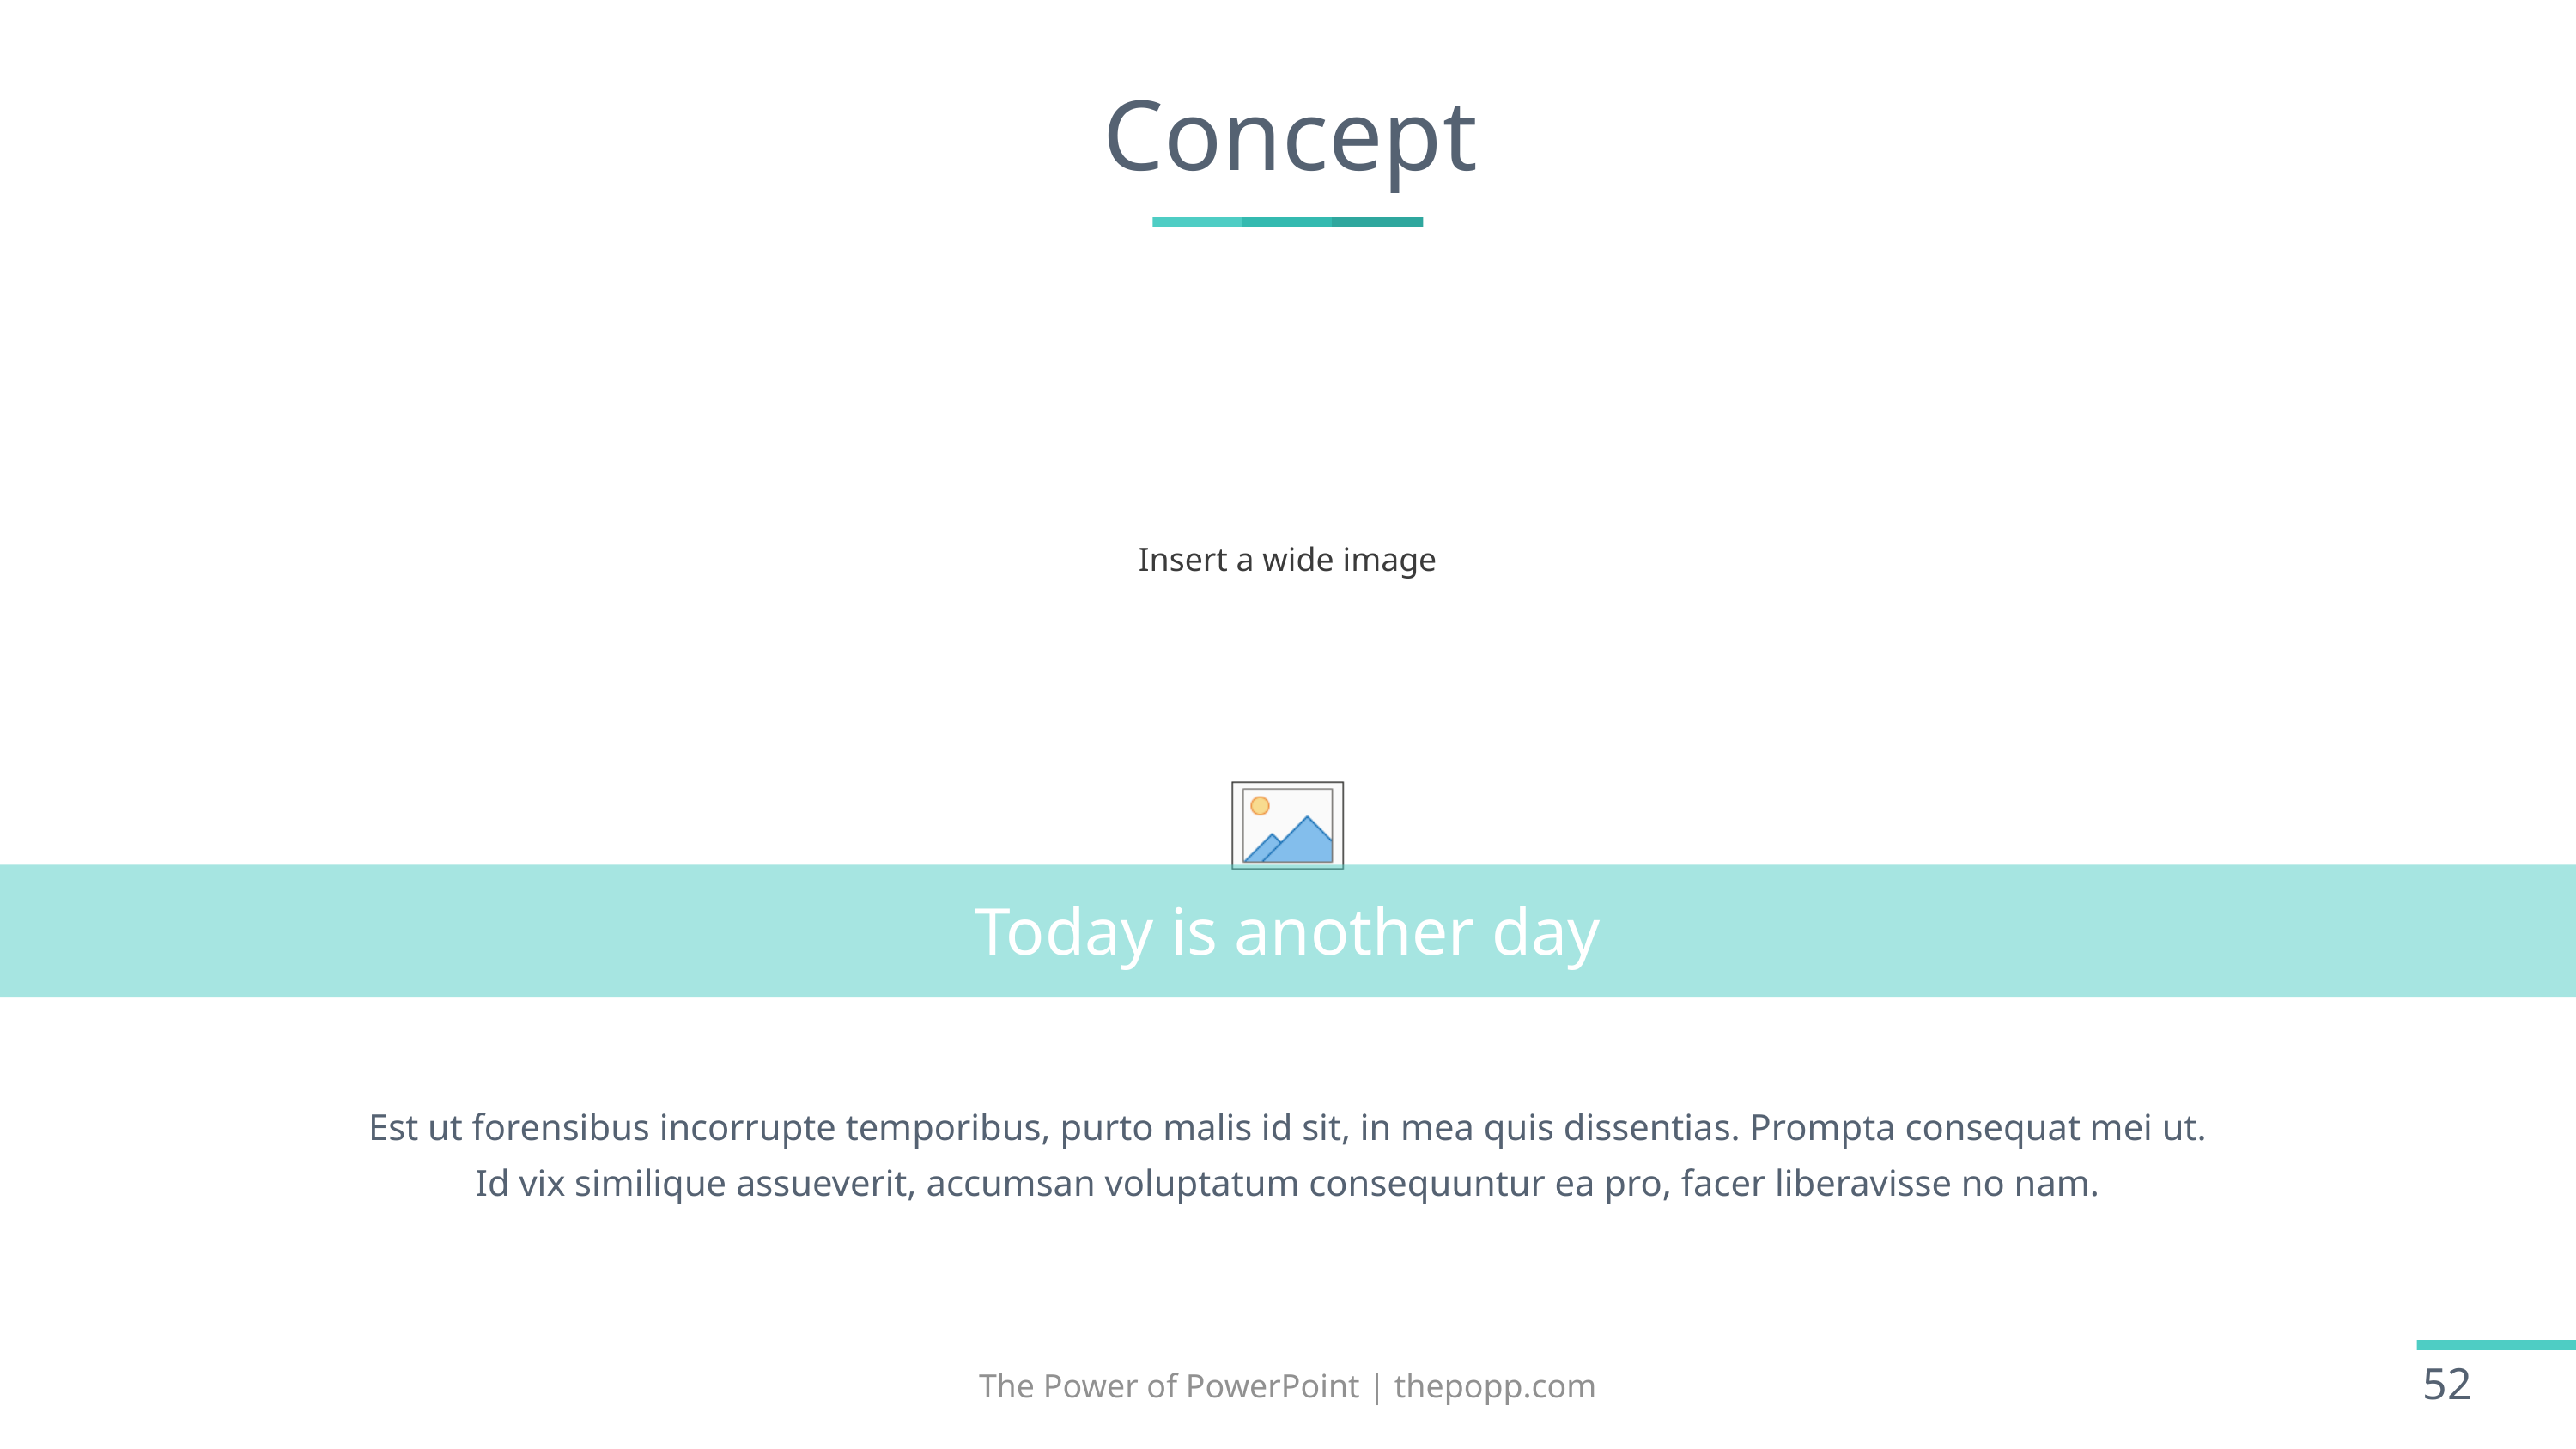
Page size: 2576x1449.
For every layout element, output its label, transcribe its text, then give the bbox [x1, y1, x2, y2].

picture [0, 378, 2576, 1274]
title Concept [69, 49, 2512, 230]
slide_number 52 [2409, 1351, 2576, 1421]
footer The Power of PowerPoint | thepopp.com [853, 1349, 1723, 1427]
